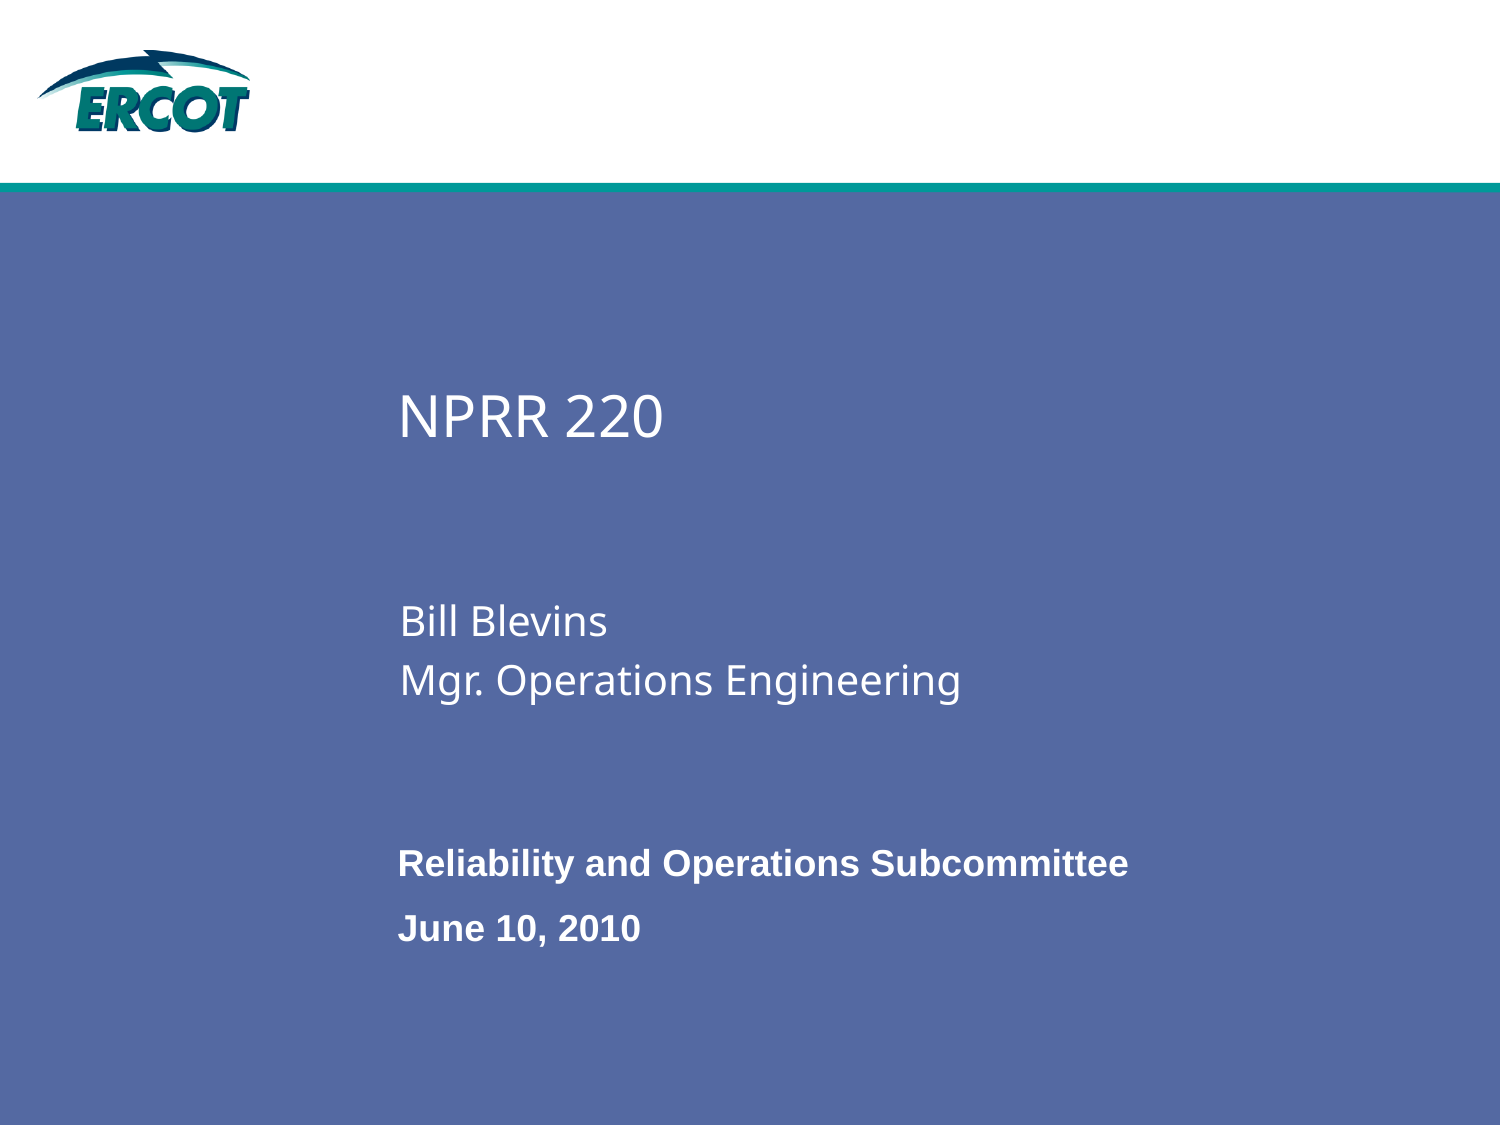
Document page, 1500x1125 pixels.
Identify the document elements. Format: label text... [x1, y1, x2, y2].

footer Reliability and Operations Subcommittee [382, 830, 1413, 901]
subtitle Bill Blevins Mgr. Operations Engineering [384, 587, 1426, 776]
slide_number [382, 901, 1413, 976]
title NPRR 220 [382, 312, 1371, 516]
picture [37, 50, 250, 136]
